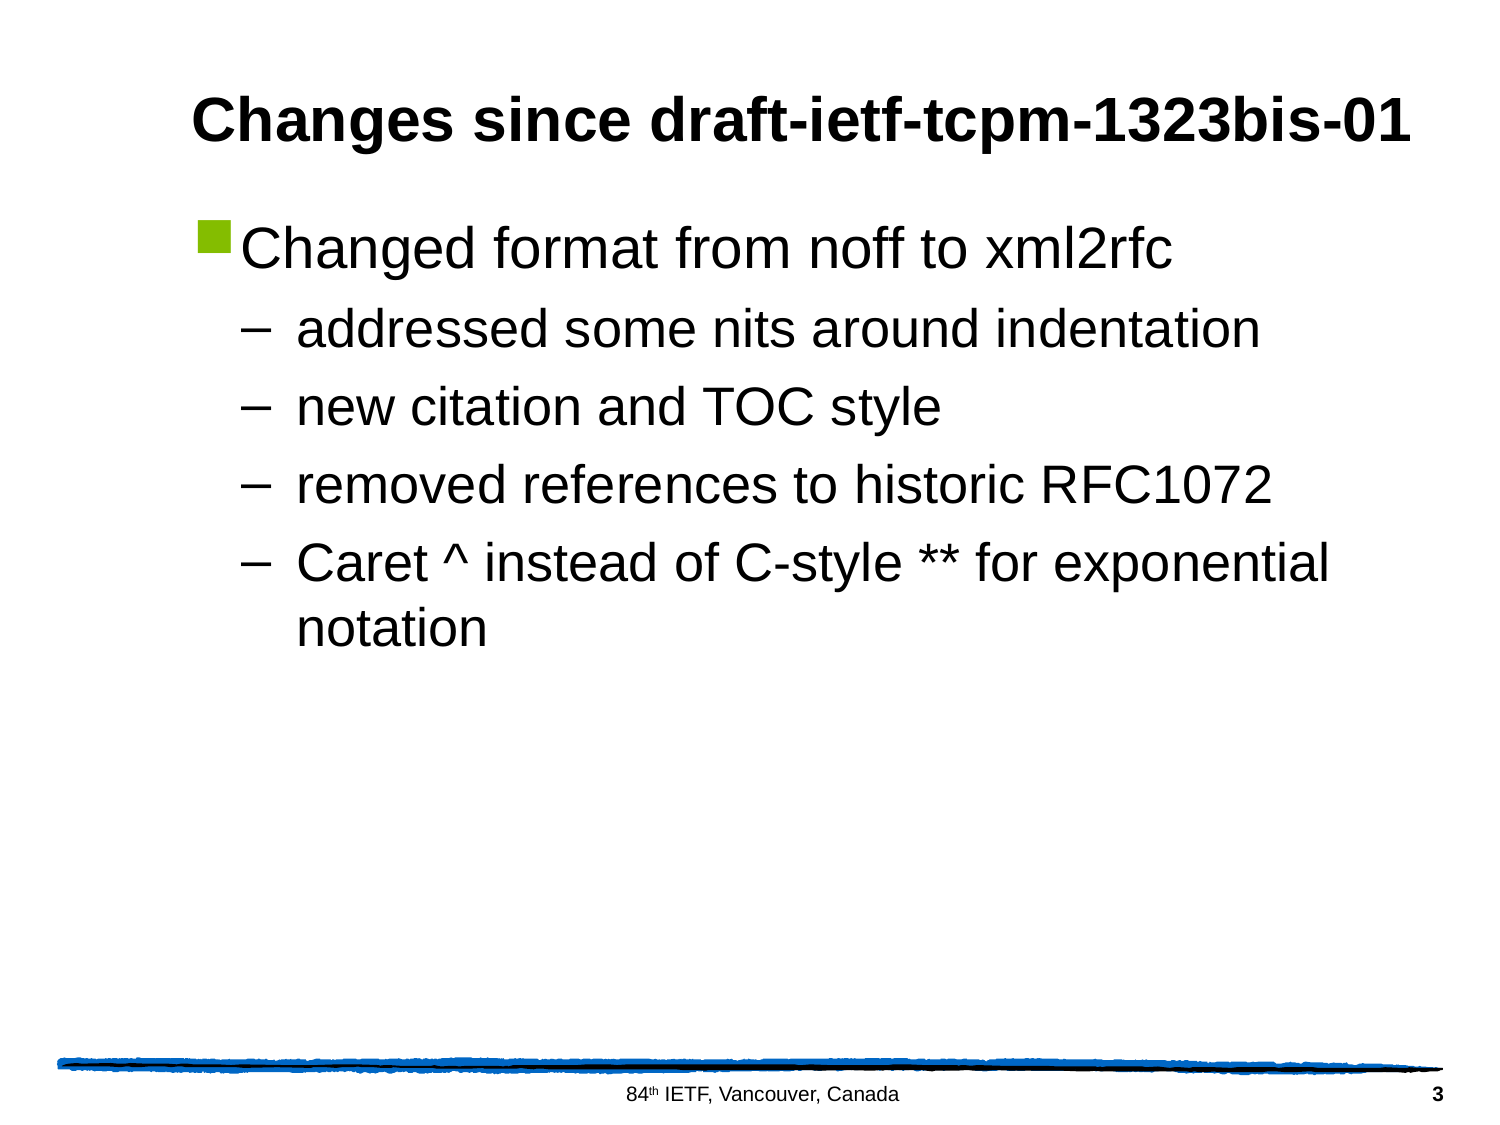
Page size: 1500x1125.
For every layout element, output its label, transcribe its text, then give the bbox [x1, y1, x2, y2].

slide_number 3 [1346, 1072, 1460, 1111]
title Changes since draft-ietf-tcpm-1323bis-01 [191, 57, 1441, 176]
list Changed format from noff to xml2rfc addressed some nits around indentation new citation and TOC style removed references to historic RFC1072 Caret ^ instead of C-style ** for exponential notation [191, 209, 1440, 1038]
footer 84th IETF, Vancouver, Canada [463, 1073, 1063, 1112]
